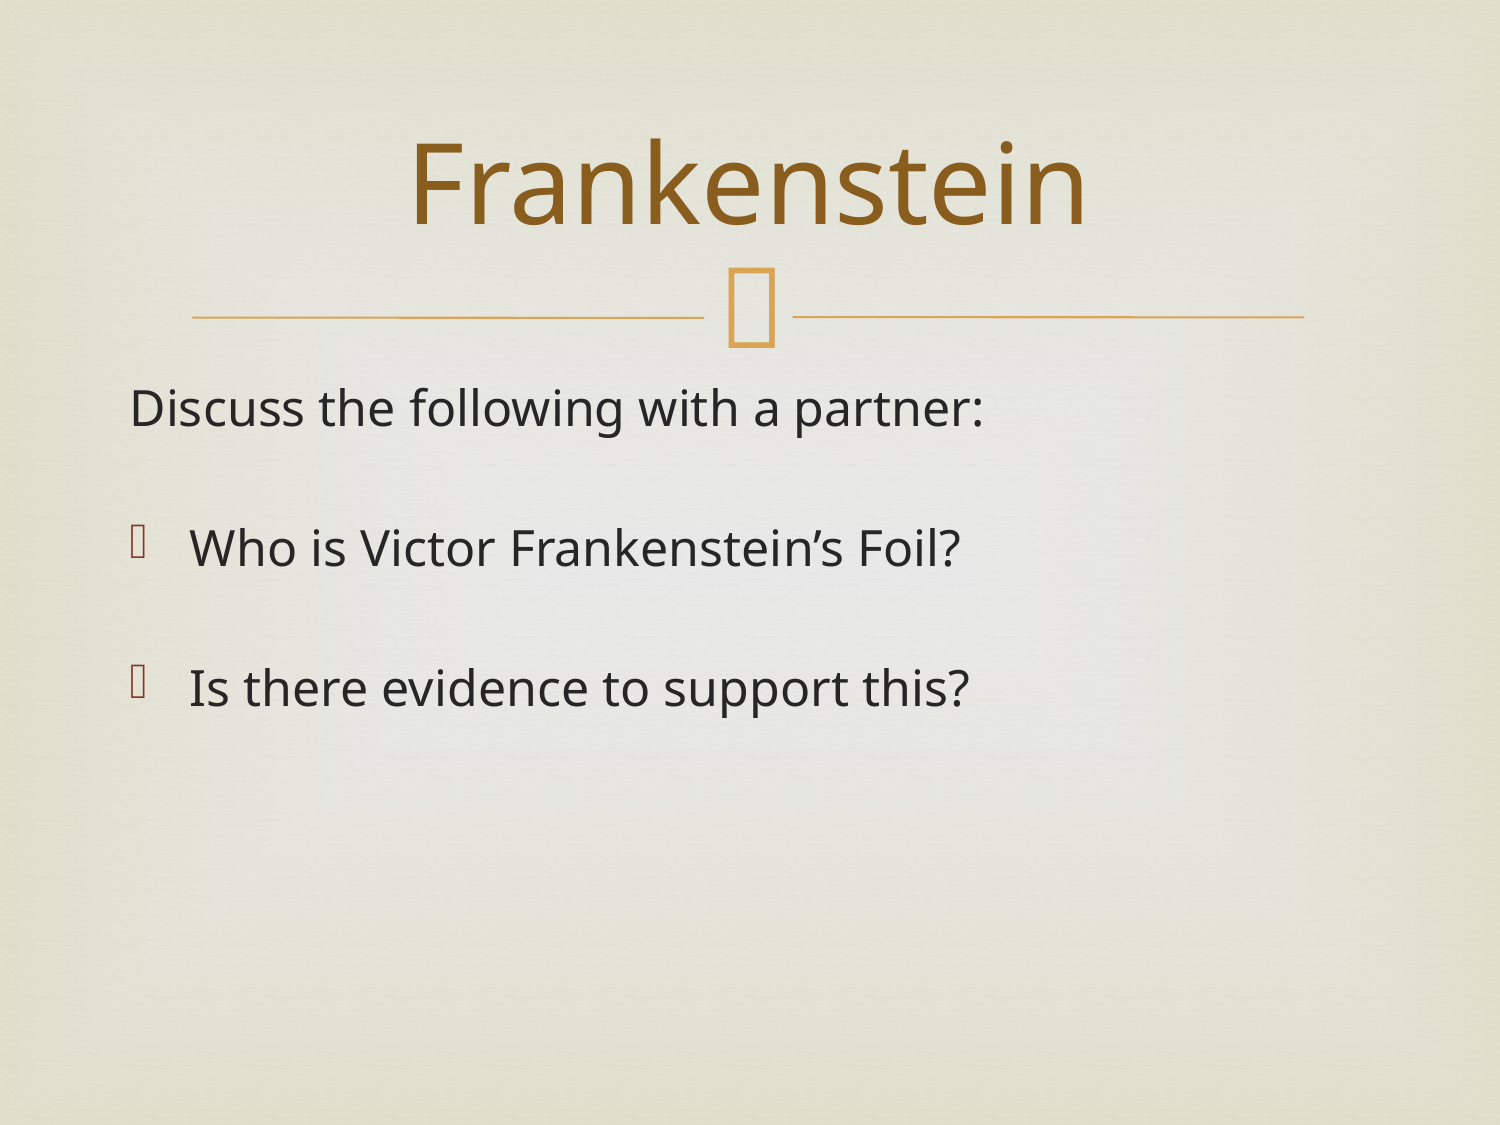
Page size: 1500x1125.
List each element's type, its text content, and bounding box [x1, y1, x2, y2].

title Frankenstein [112, 93, 1386, 267]
list Discuss the following with a partner: Who is Victor Frankenstein’s Foil? Is there evidence to support this? [114, 368, 1386, 1005]
